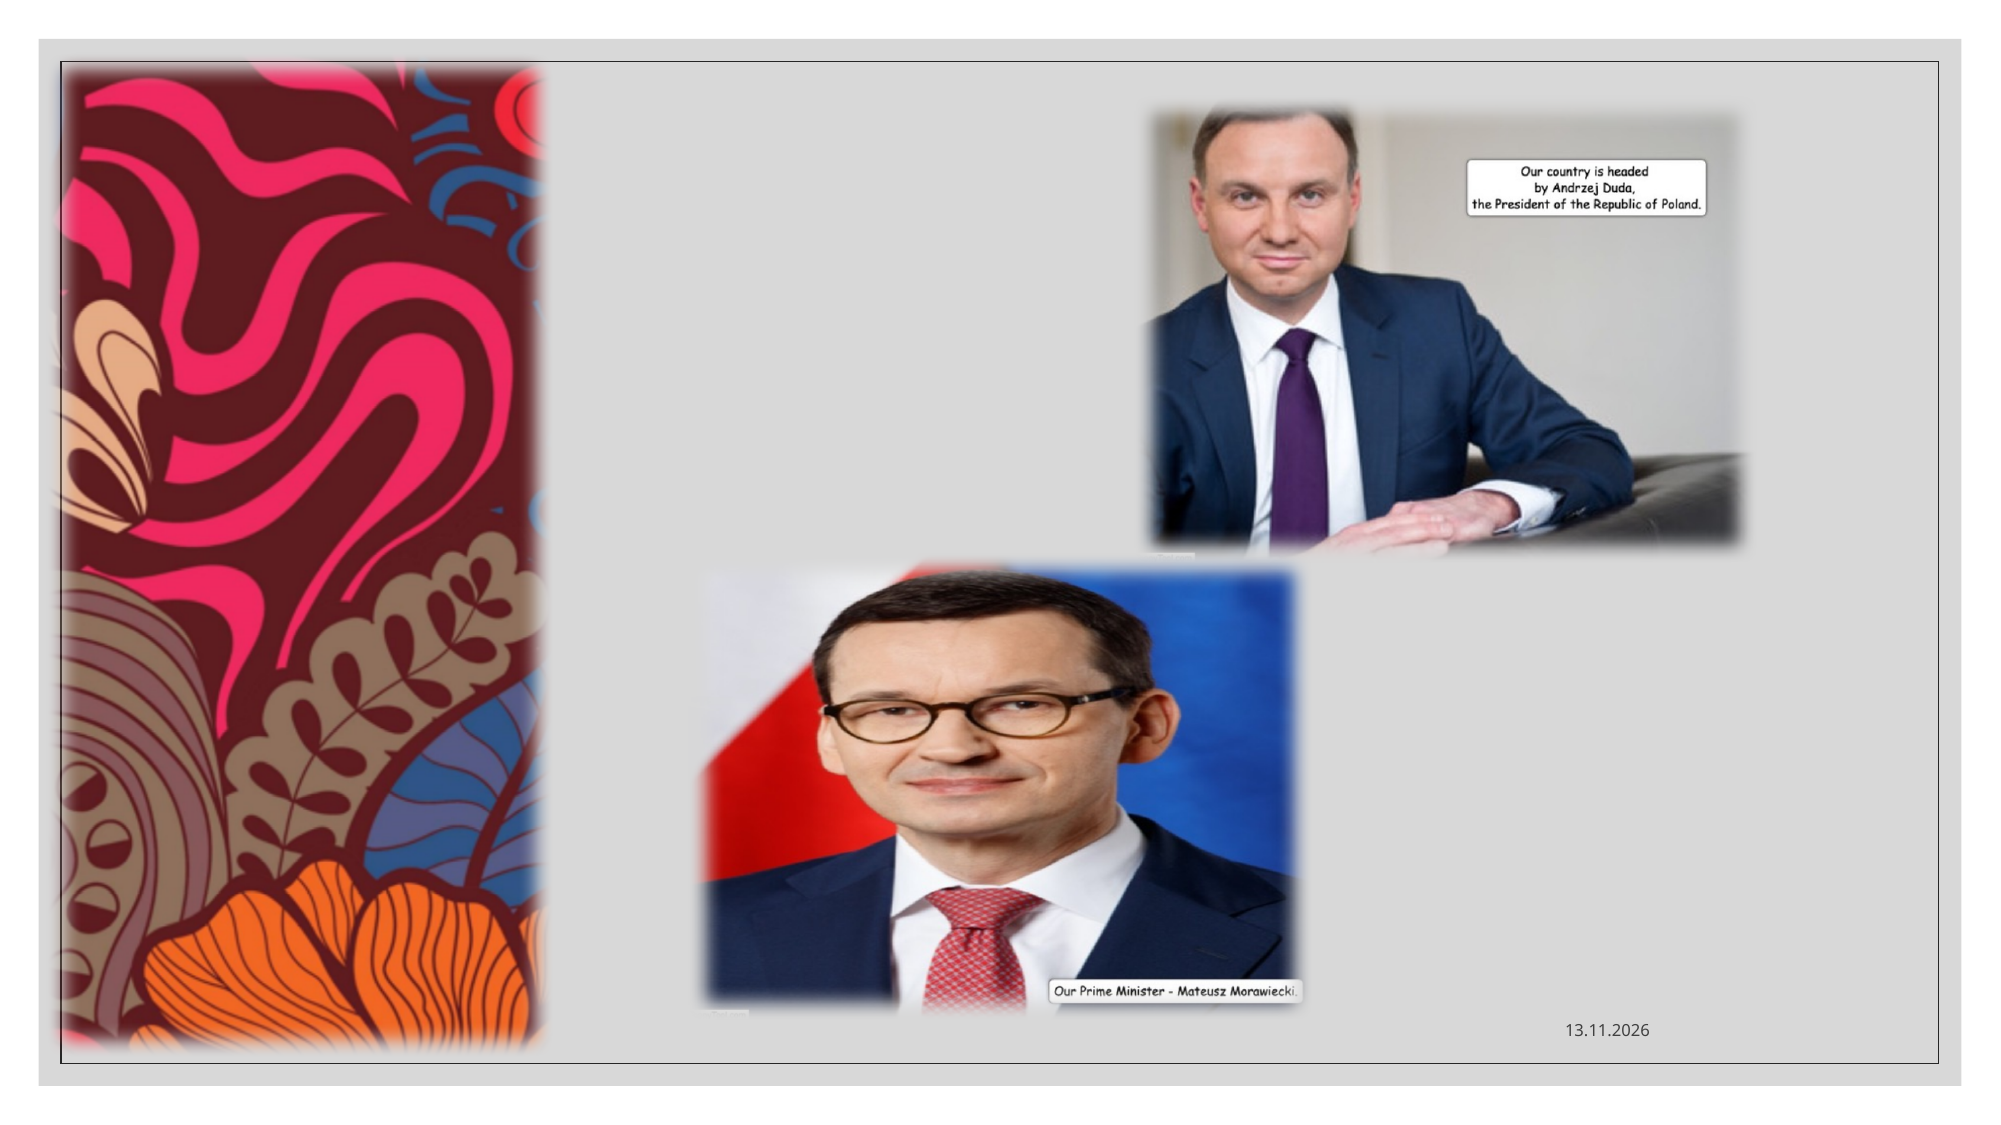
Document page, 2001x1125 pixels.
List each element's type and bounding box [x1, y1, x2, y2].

picture [46, 52, 555, 1059]
picture [688, 95, 1757, 1020]
slide_number [1190, 990, 1665, 1050]
